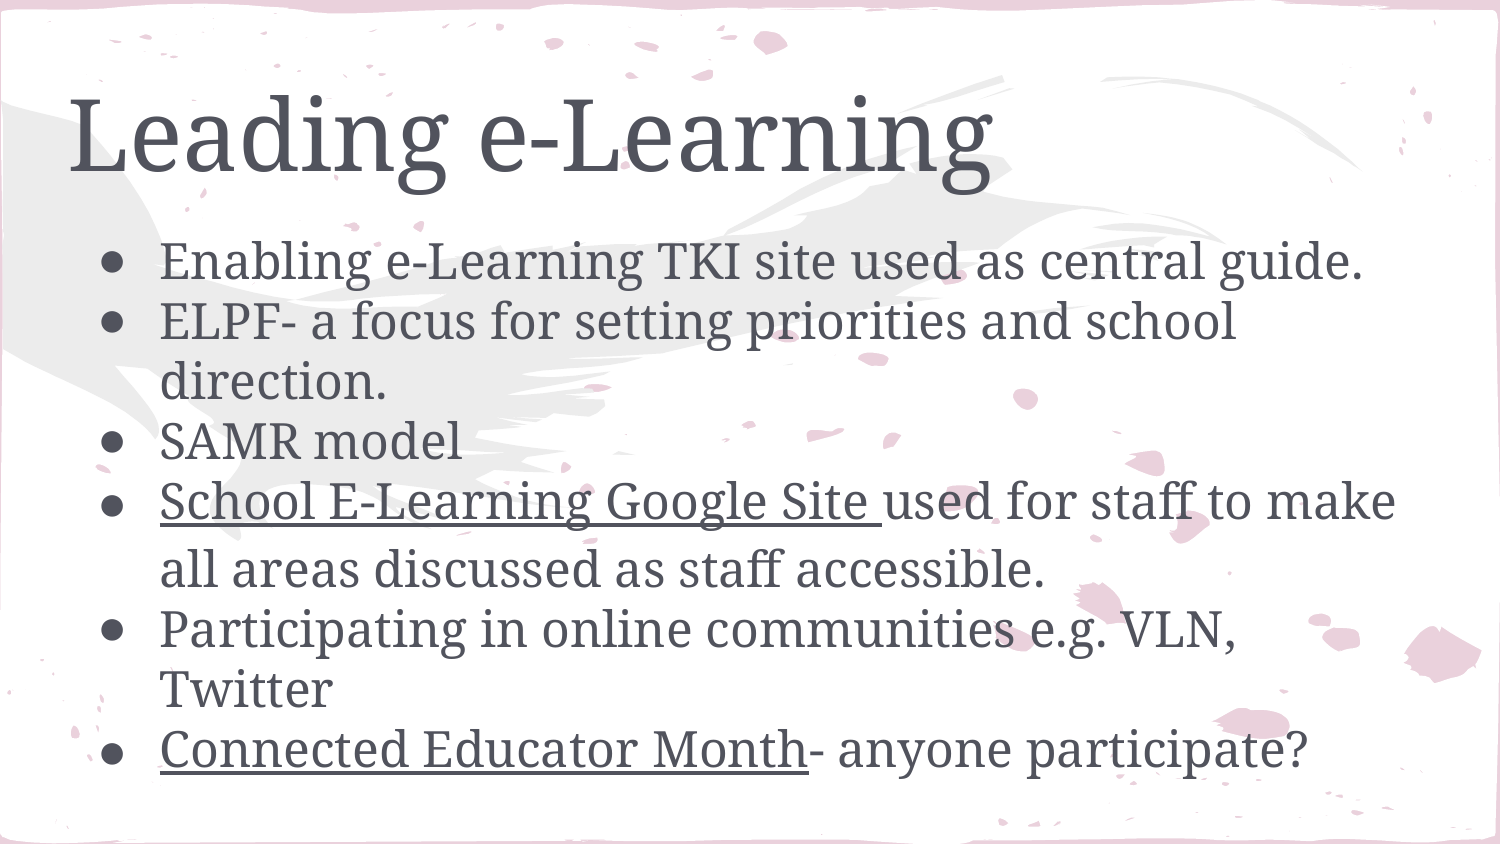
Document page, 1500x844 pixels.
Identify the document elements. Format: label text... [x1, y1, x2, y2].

title Leading e-Learning [52, 34, 1403, 207]
list Enabling e-Learning TKI site used as central guide. ELPF- a focus for setting priorities and school direction. SAMR model School E-Learning Google Site used for staff to make all areas discussed as staff accessible. Participating in online communities e.g. VLN, Twitter Connected Educator Month- anyone participate? [69, 214, 1420, 810]
